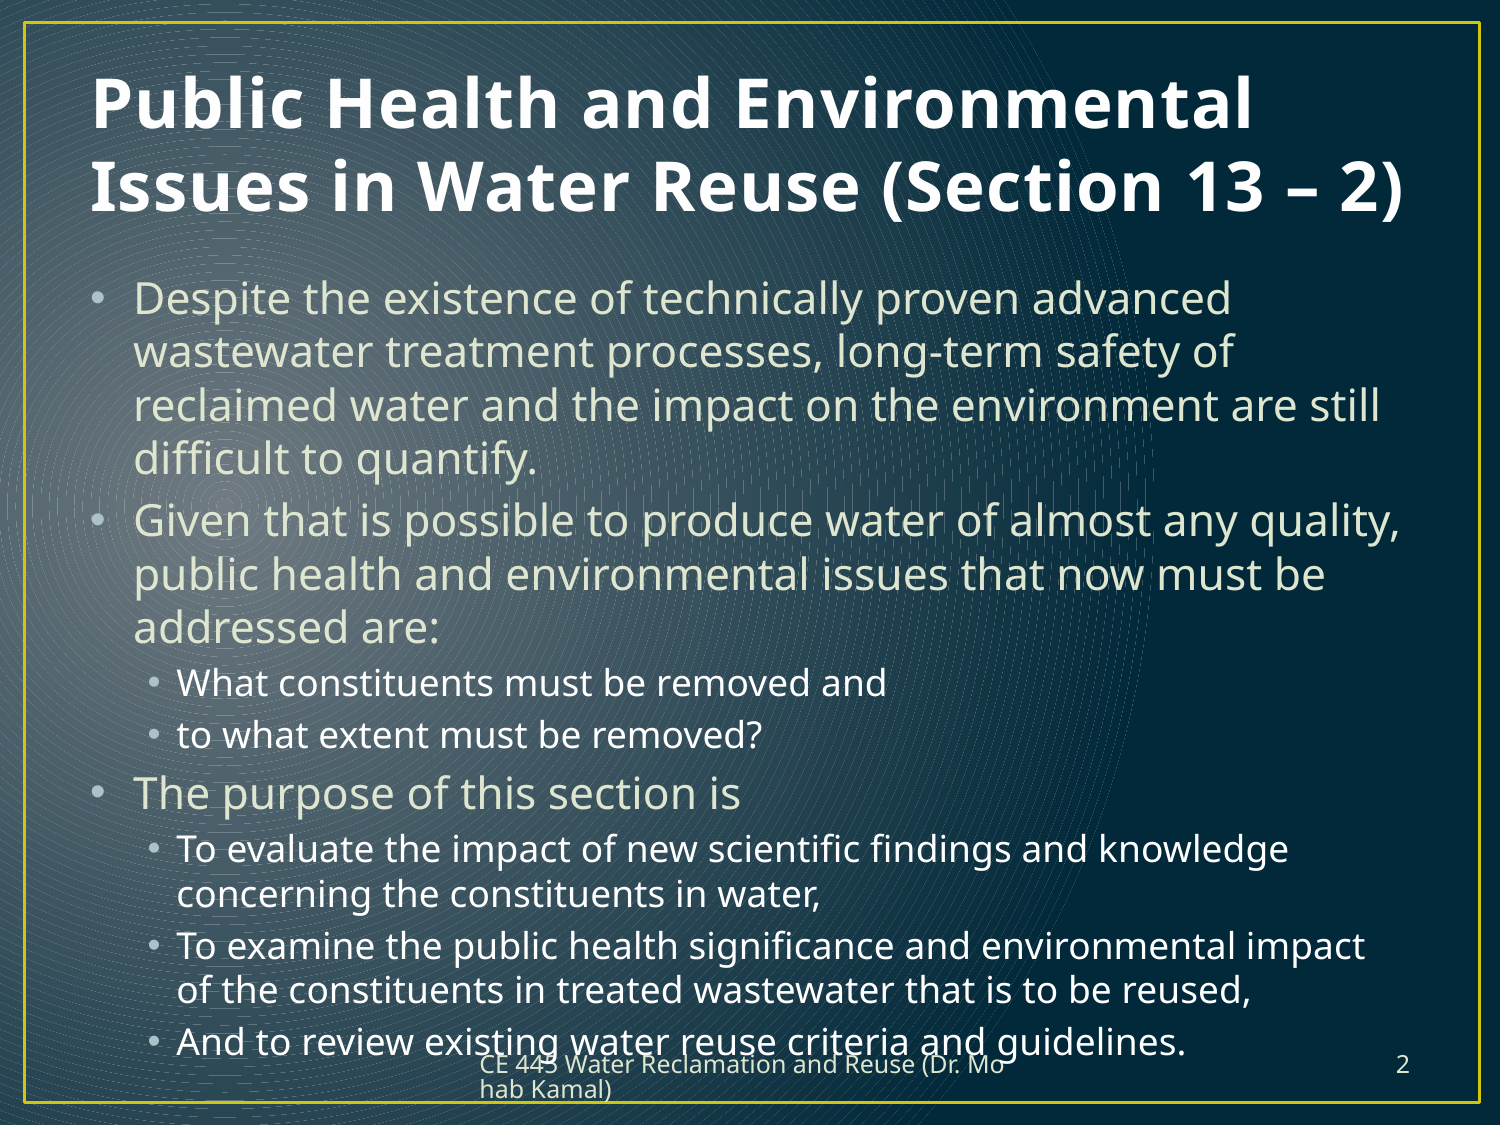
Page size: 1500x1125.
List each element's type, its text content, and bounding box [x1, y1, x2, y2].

slide_number 2 [1074, 1035, 1425, 1096]
title Public Health and Environmental Issues in Water Reuse (Section 13 – 2) [75, 45, 1425, 233]
footer CE 445 Water Reclamation and Reuse (Dr. Mohab Kamal) [464, 1035, 1036, 1096]
list Despite the existence of technically proven advanced wastewater treatment processes, long-term safety of reclaimed water and the impact on the environment are still difficult to quantify. Given that is possible to produce water of almost any quality, public health and environmental issues that now must be addressed are: What constituents must be removed and to what extent must be removed? The purpose of this section is To evaluate the impact of new scientific findings and knowledge concerning the constituents in water, To examine the public health significance and environmental impact of the constituents in treated wastewater that is to be reused, And to review existing water reuse criteria and guidelines. [75, 262, 1425, 1075]
